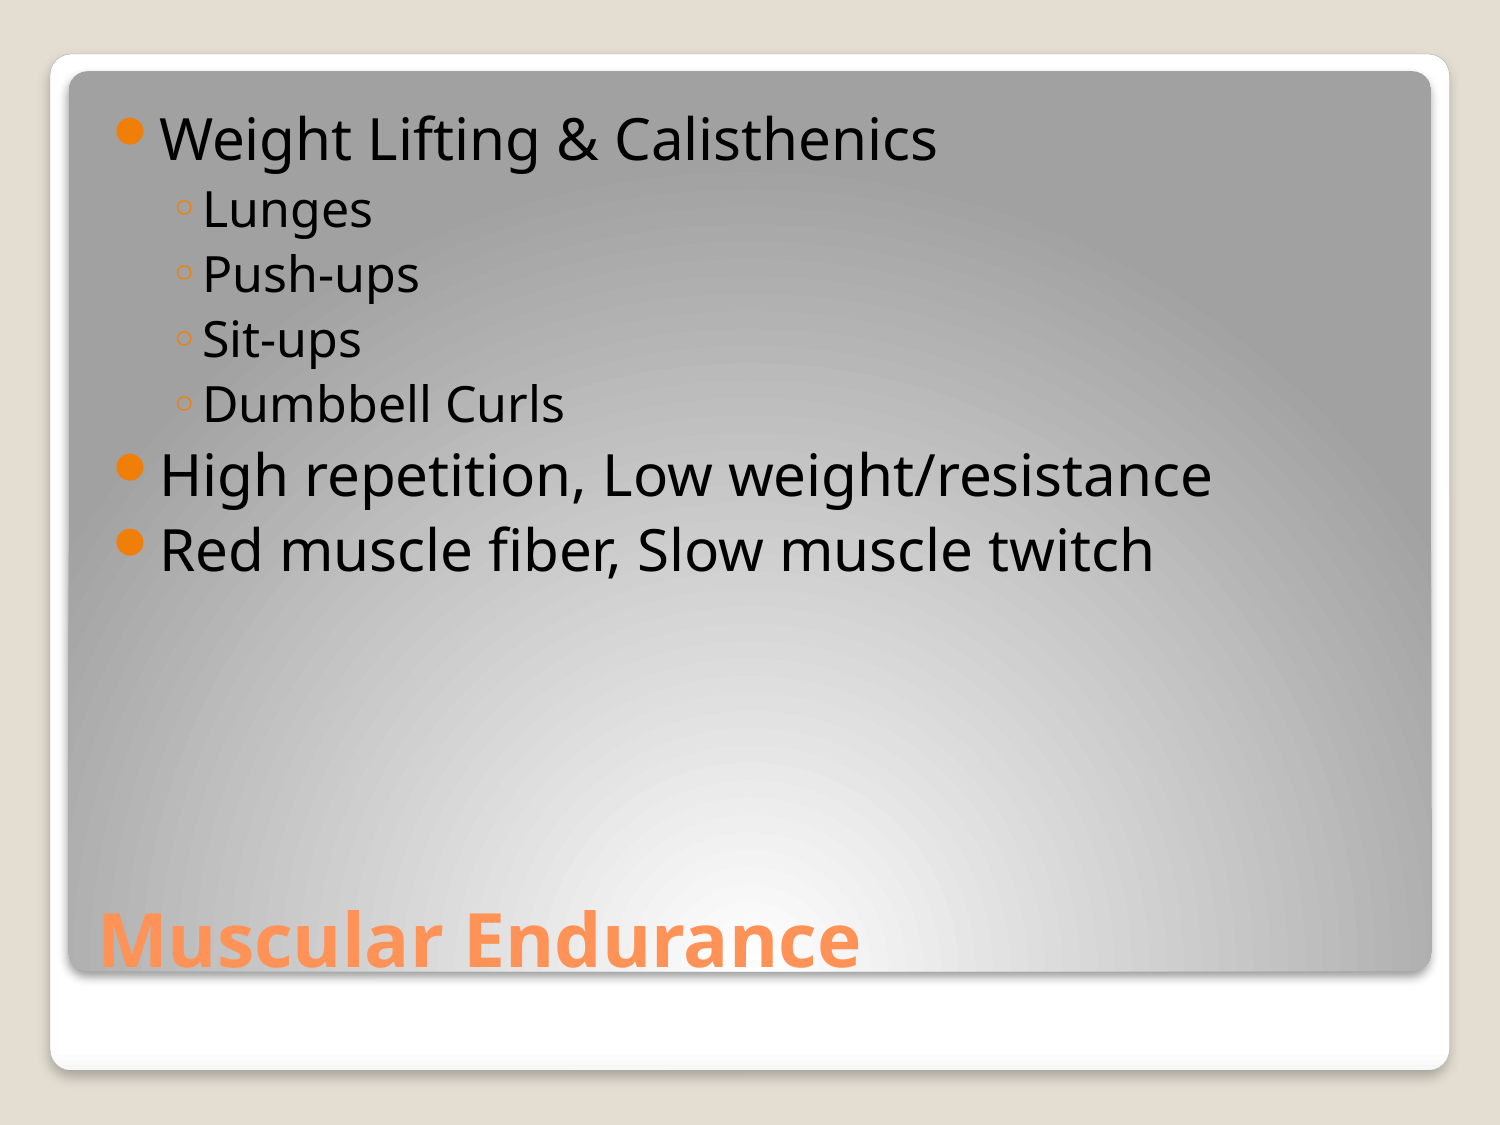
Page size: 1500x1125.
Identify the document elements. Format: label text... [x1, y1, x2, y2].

list Weight Lifting & Calisthenics Lunges Push-ups Sit-ups Dumbbell Curls High repetition, Low weight/resistance Red muscle fiber, Slow muscle twitch [82, 86, 1425, 774]
title Muscular Endurance [82, 817, 1425, 990]
